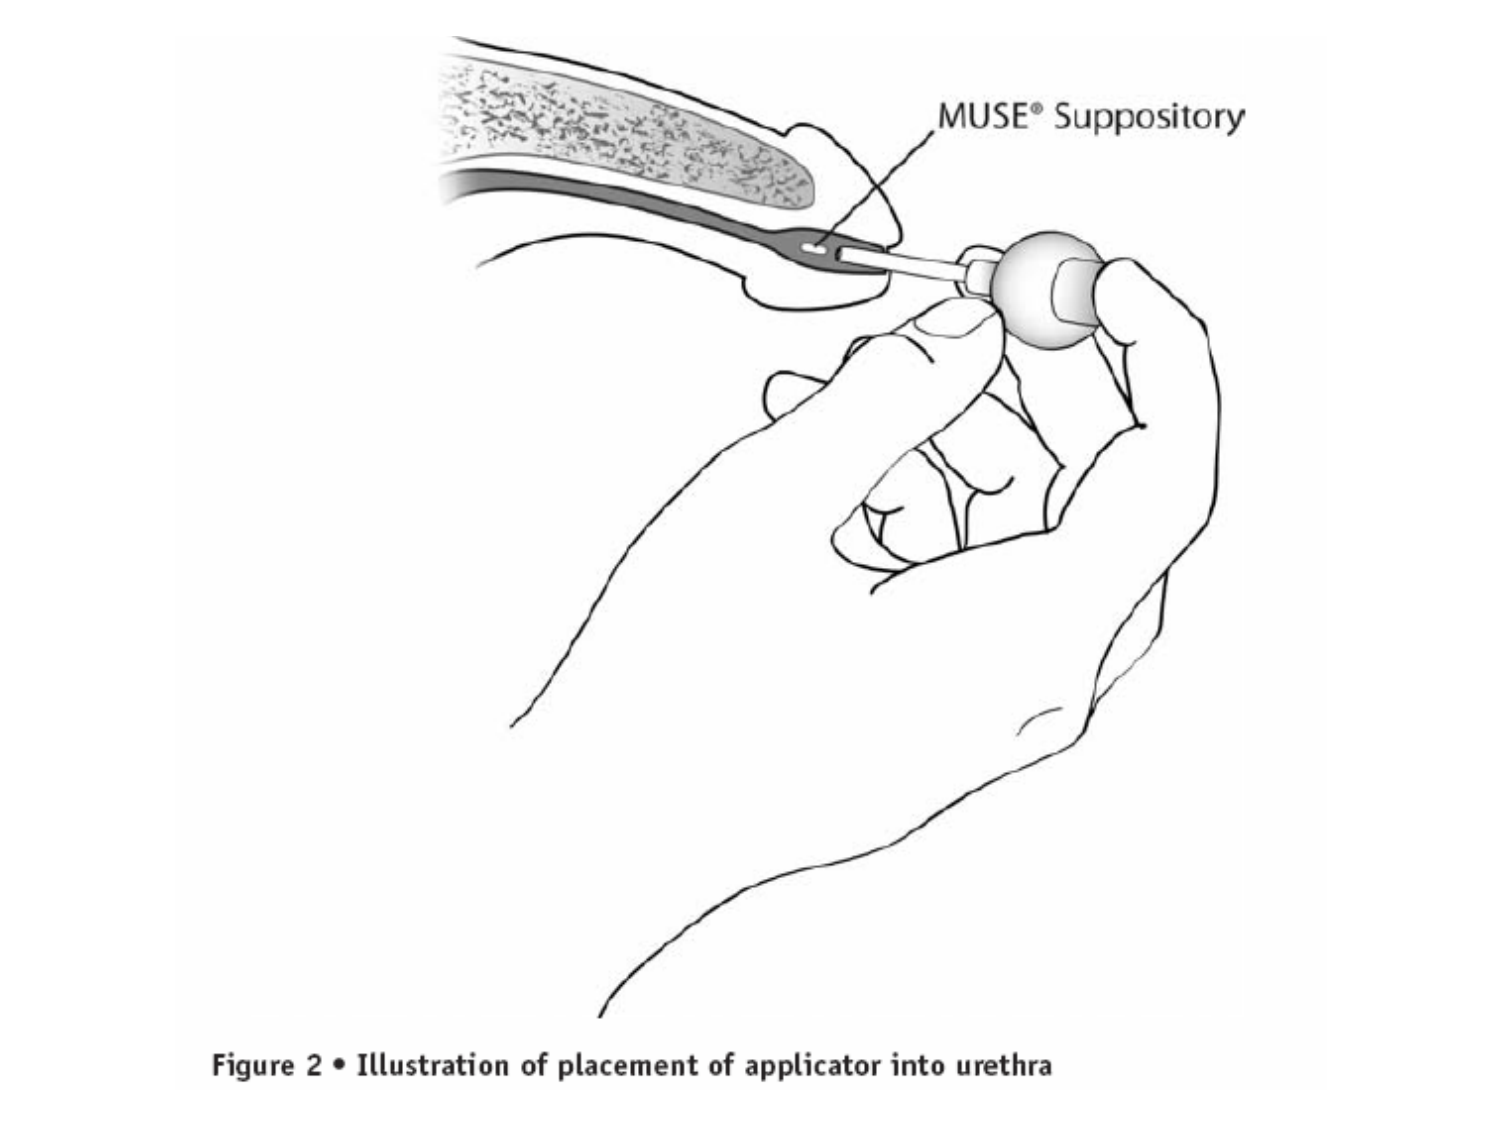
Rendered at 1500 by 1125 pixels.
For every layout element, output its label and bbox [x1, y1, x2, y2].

picture [175, 36, 1327, 1091]
